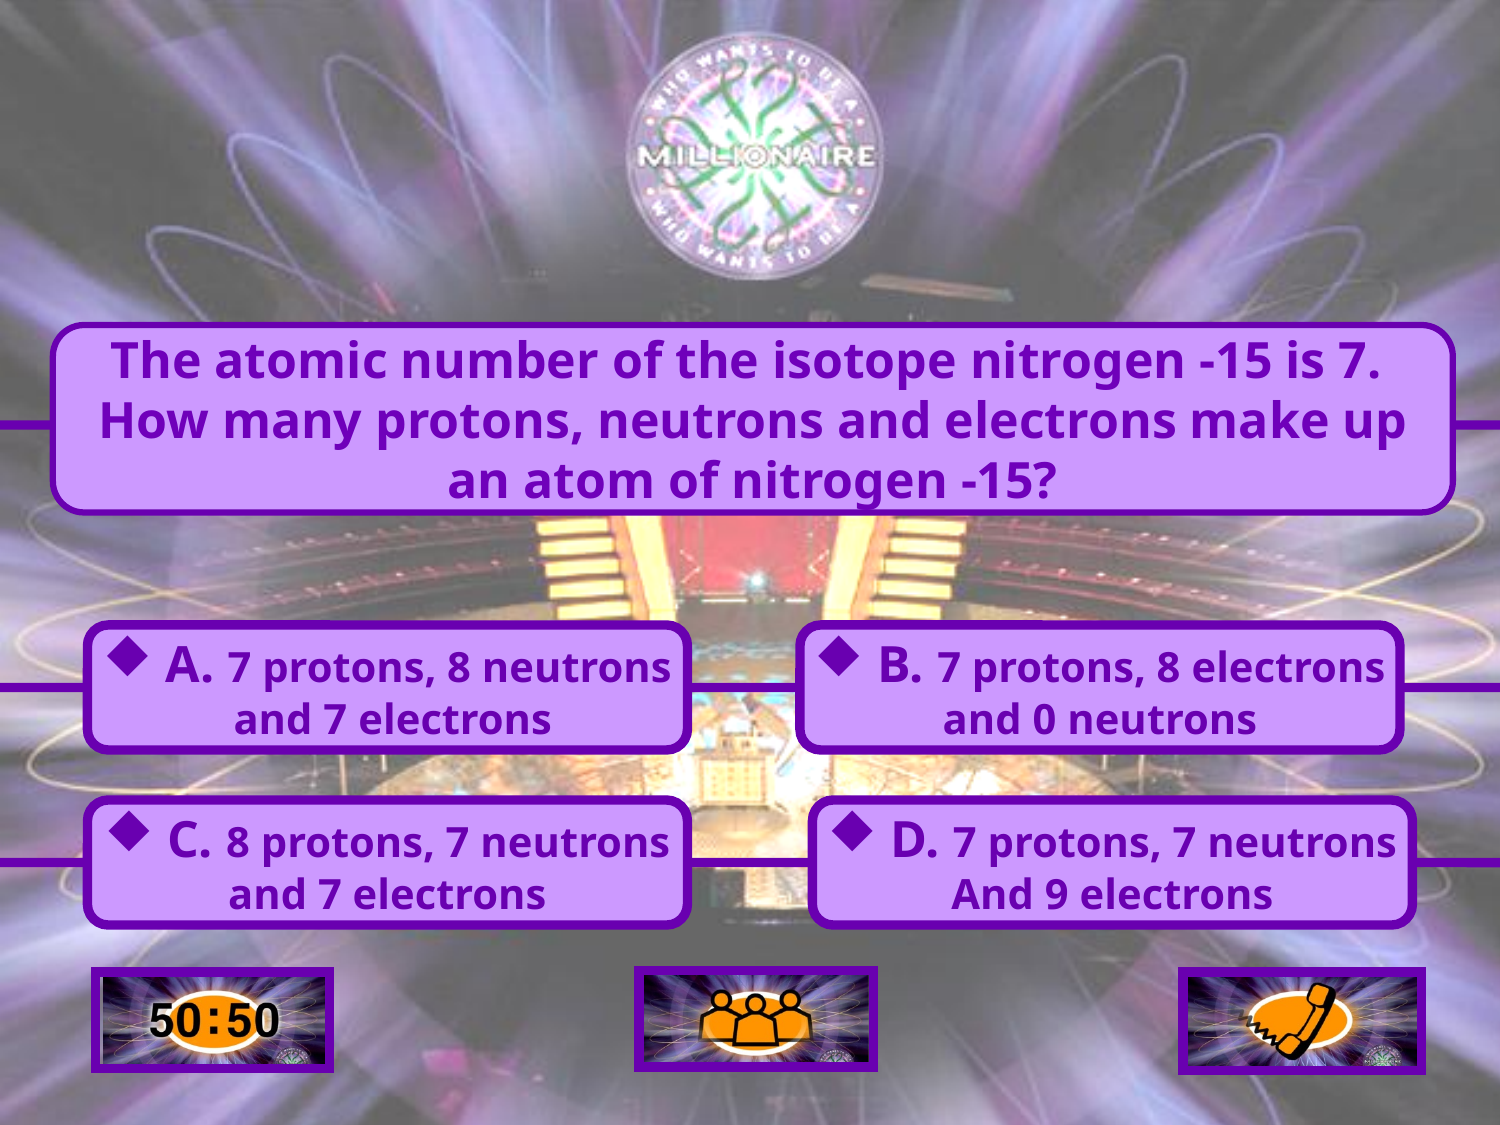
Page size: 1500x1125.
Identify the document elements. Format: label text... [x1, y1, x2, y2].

text_box B. 7 protons, 8 electrons and 0 neutrons [799, 624, 1400, 751]
picture [1187, 976, 1418, 1066]
text_box D. 7 protons, 7 neutrons And 9 electrons [812, 799, 1413, 926]
text_box A. 7 protons, 8 neutrons and 7 electrons [87, 624, 688, 751]
picture [99, 976, 326, 1065]
text_box C. 8 protons, 7 neutrons and 7 electrons [87, 799, 688, 926]
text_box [0, 324, 1500, 513]
picture [643, 974, 869, 1063]
